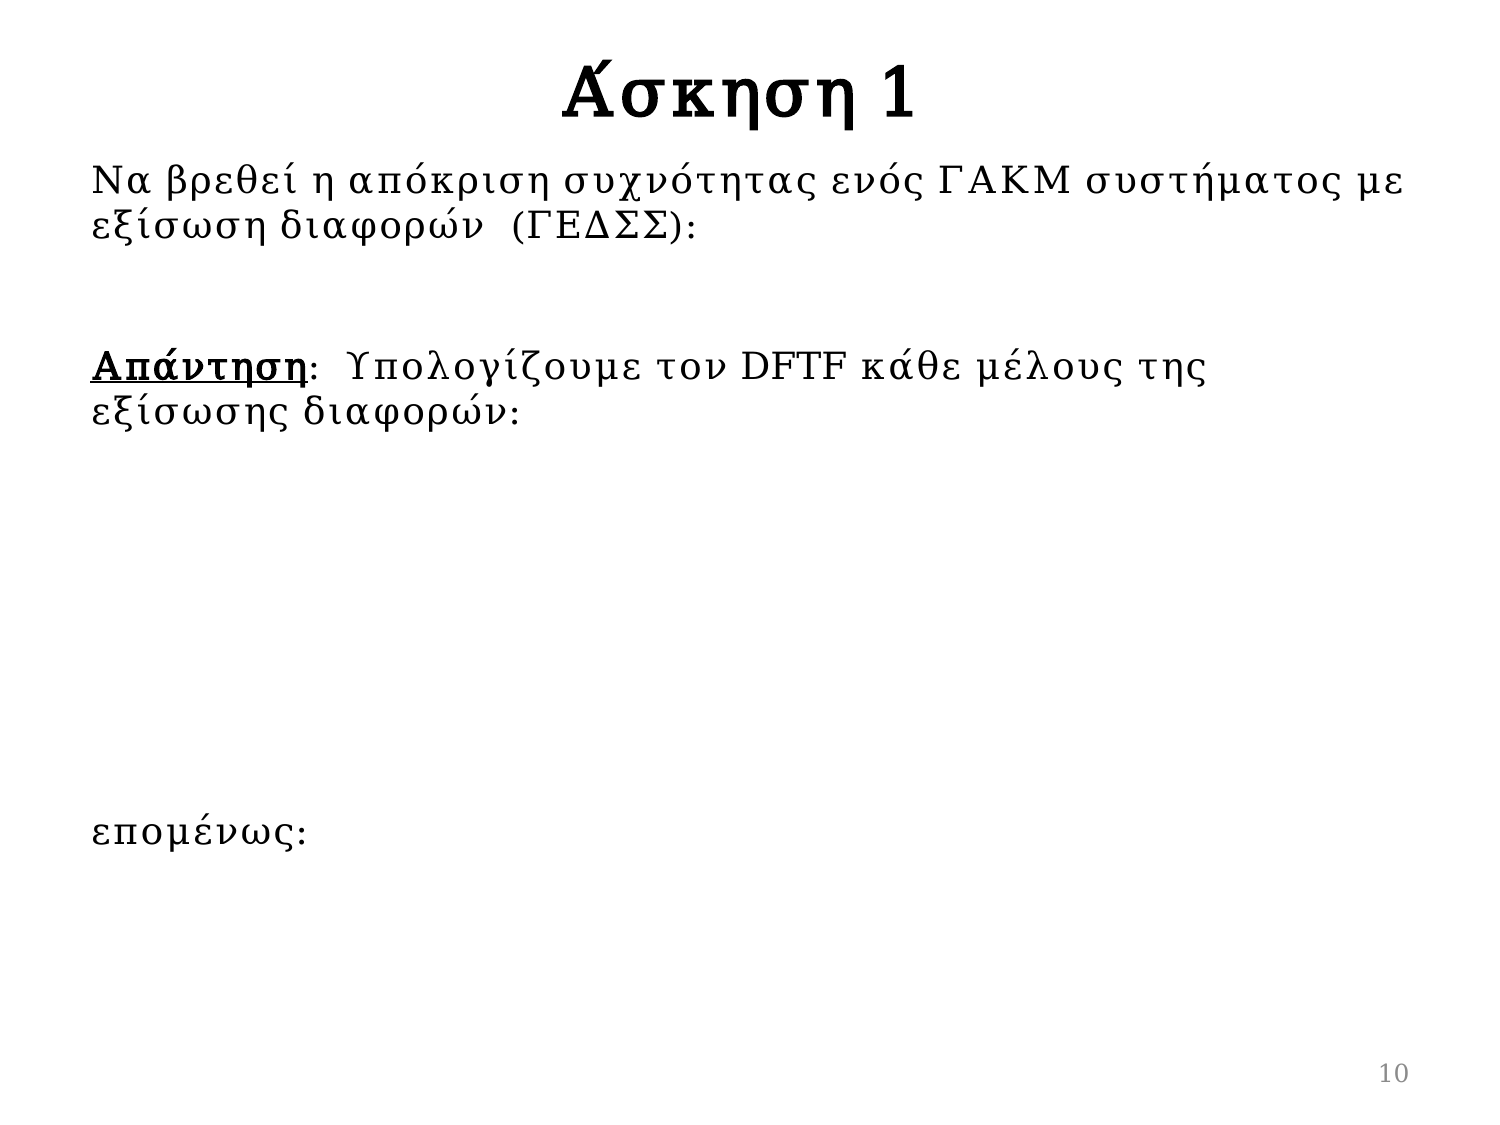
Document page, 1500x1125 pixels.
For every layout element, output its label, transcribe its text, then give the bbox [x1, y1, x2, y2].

slide_number 10 [1222, 1042, 1425, 1103]
title Άσκηση 1 [75, 19, 1425, 159]
